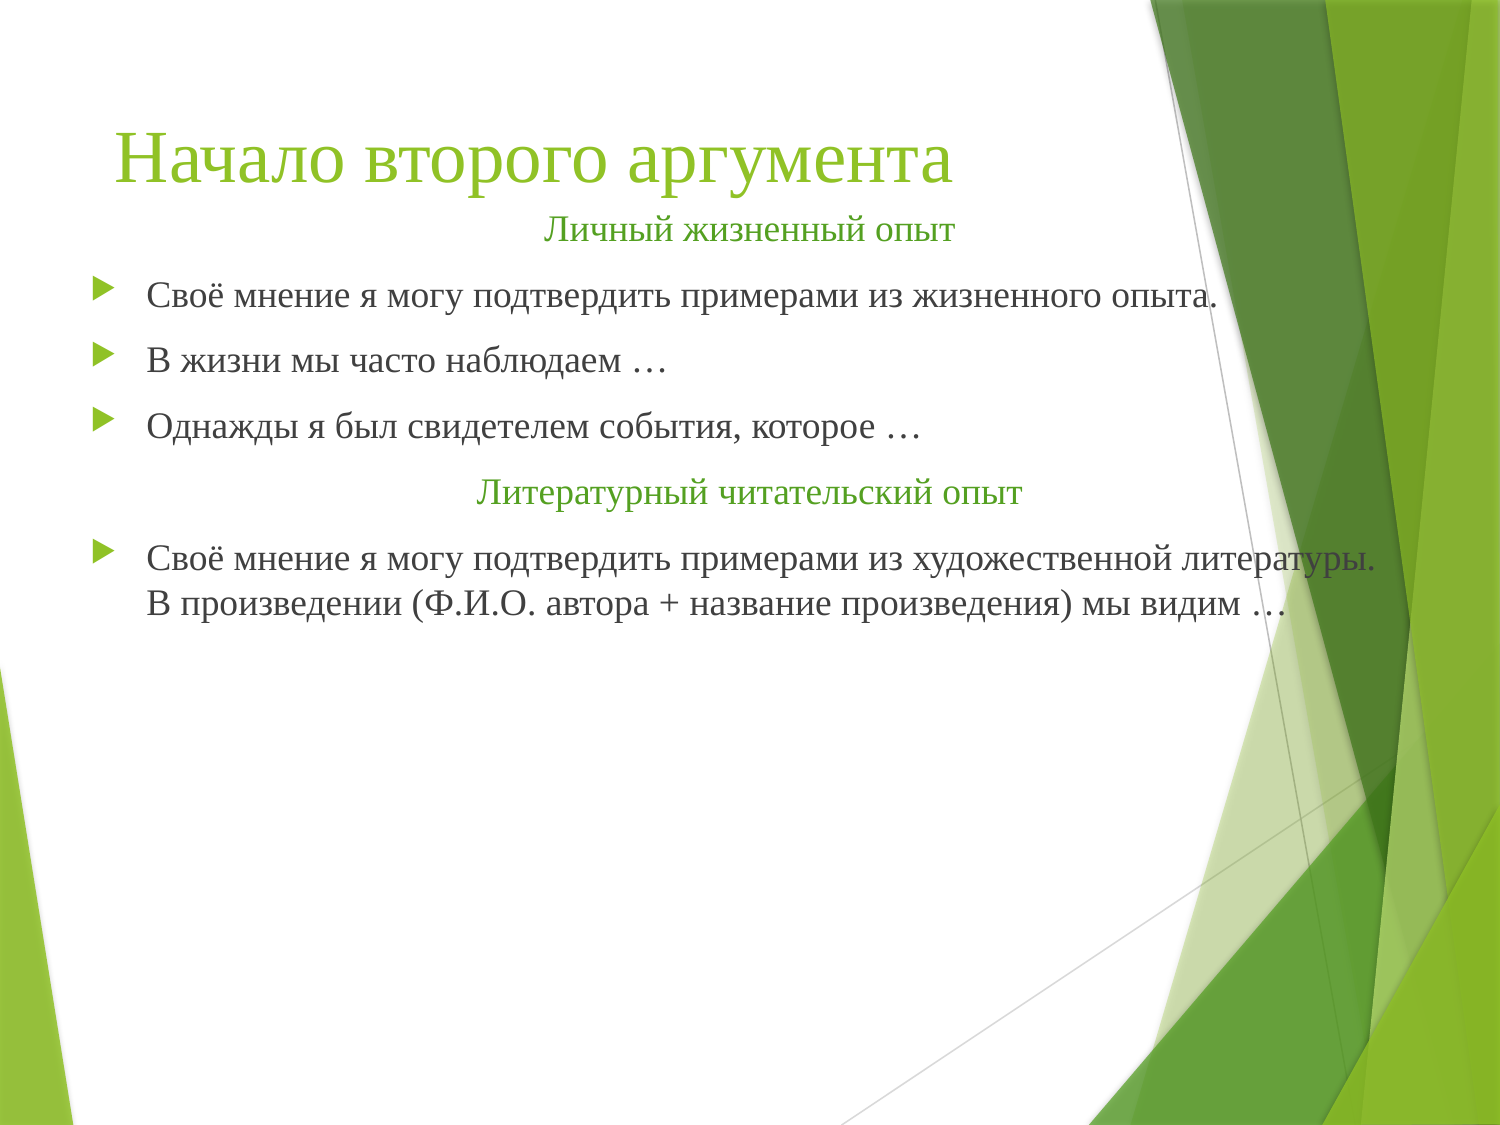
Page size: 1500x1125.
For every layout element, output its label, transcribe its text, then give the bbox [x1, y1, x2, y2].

title Начало второго аргумента [99, 99, 1142, 196]
list Личный жизненный опыт Своё мнение я могу подтвердить примерами из жизненного опыта. В жизни мы часто наблюдаем … Однажды я был свидетелем события, которое … Литературный читательский опыт Своё мнение я могу подтвердить примерами из художественной литературы. В произведении (Ф.И.О. автора + название произведения) мы видим … [75, 196, 1425, 1005]
